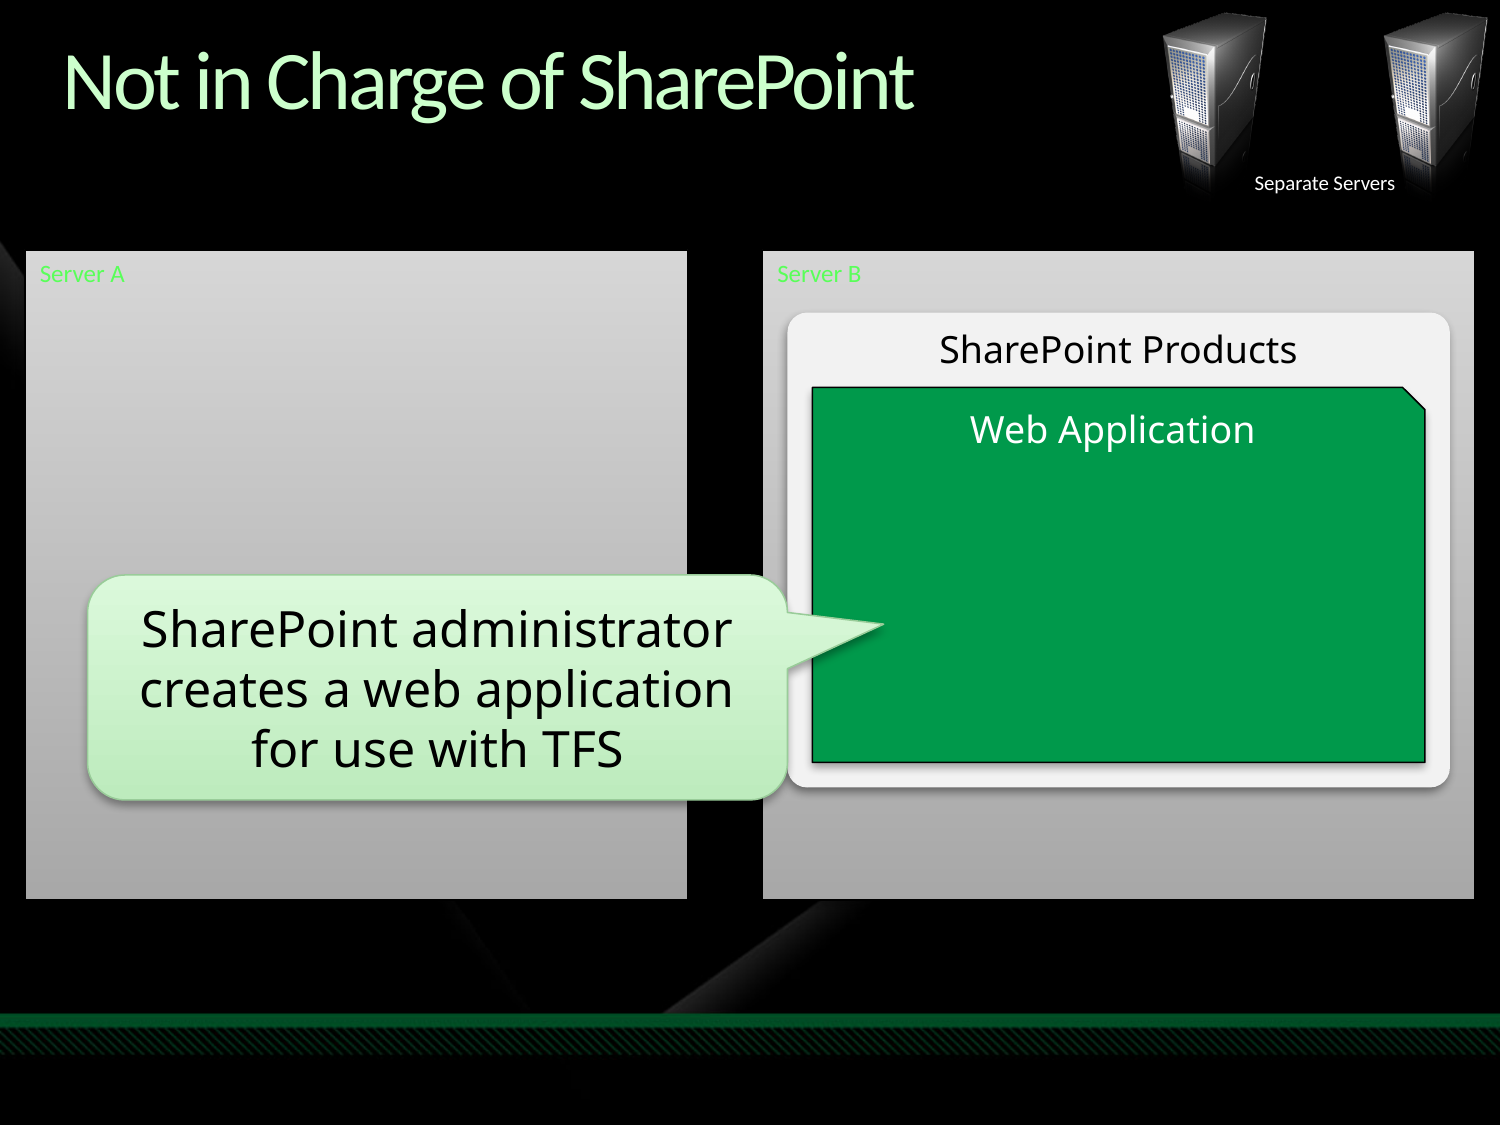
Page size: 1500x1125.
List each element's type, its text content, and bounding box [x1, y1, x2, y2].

text_box [762, 249, 1476, 901]
title Not in Charge of SharePoint [62, 37, 1143, 129]
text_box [1149, 12, 1500, 220]
text_box [24, 249, 688, 901]
text_box Server A [24, 249, 300, 295]
picture [0, 0, 1500, 1125]
text_box Web Application [811, 386, 1426, 764]
text_box SharePoint administrator creates a web application for use with TFS [86, 574, 885, 801]
text_box Server B [762, 249, 1038, 295]
text_box SharePoint Products [787, 312, 1450, 788]
